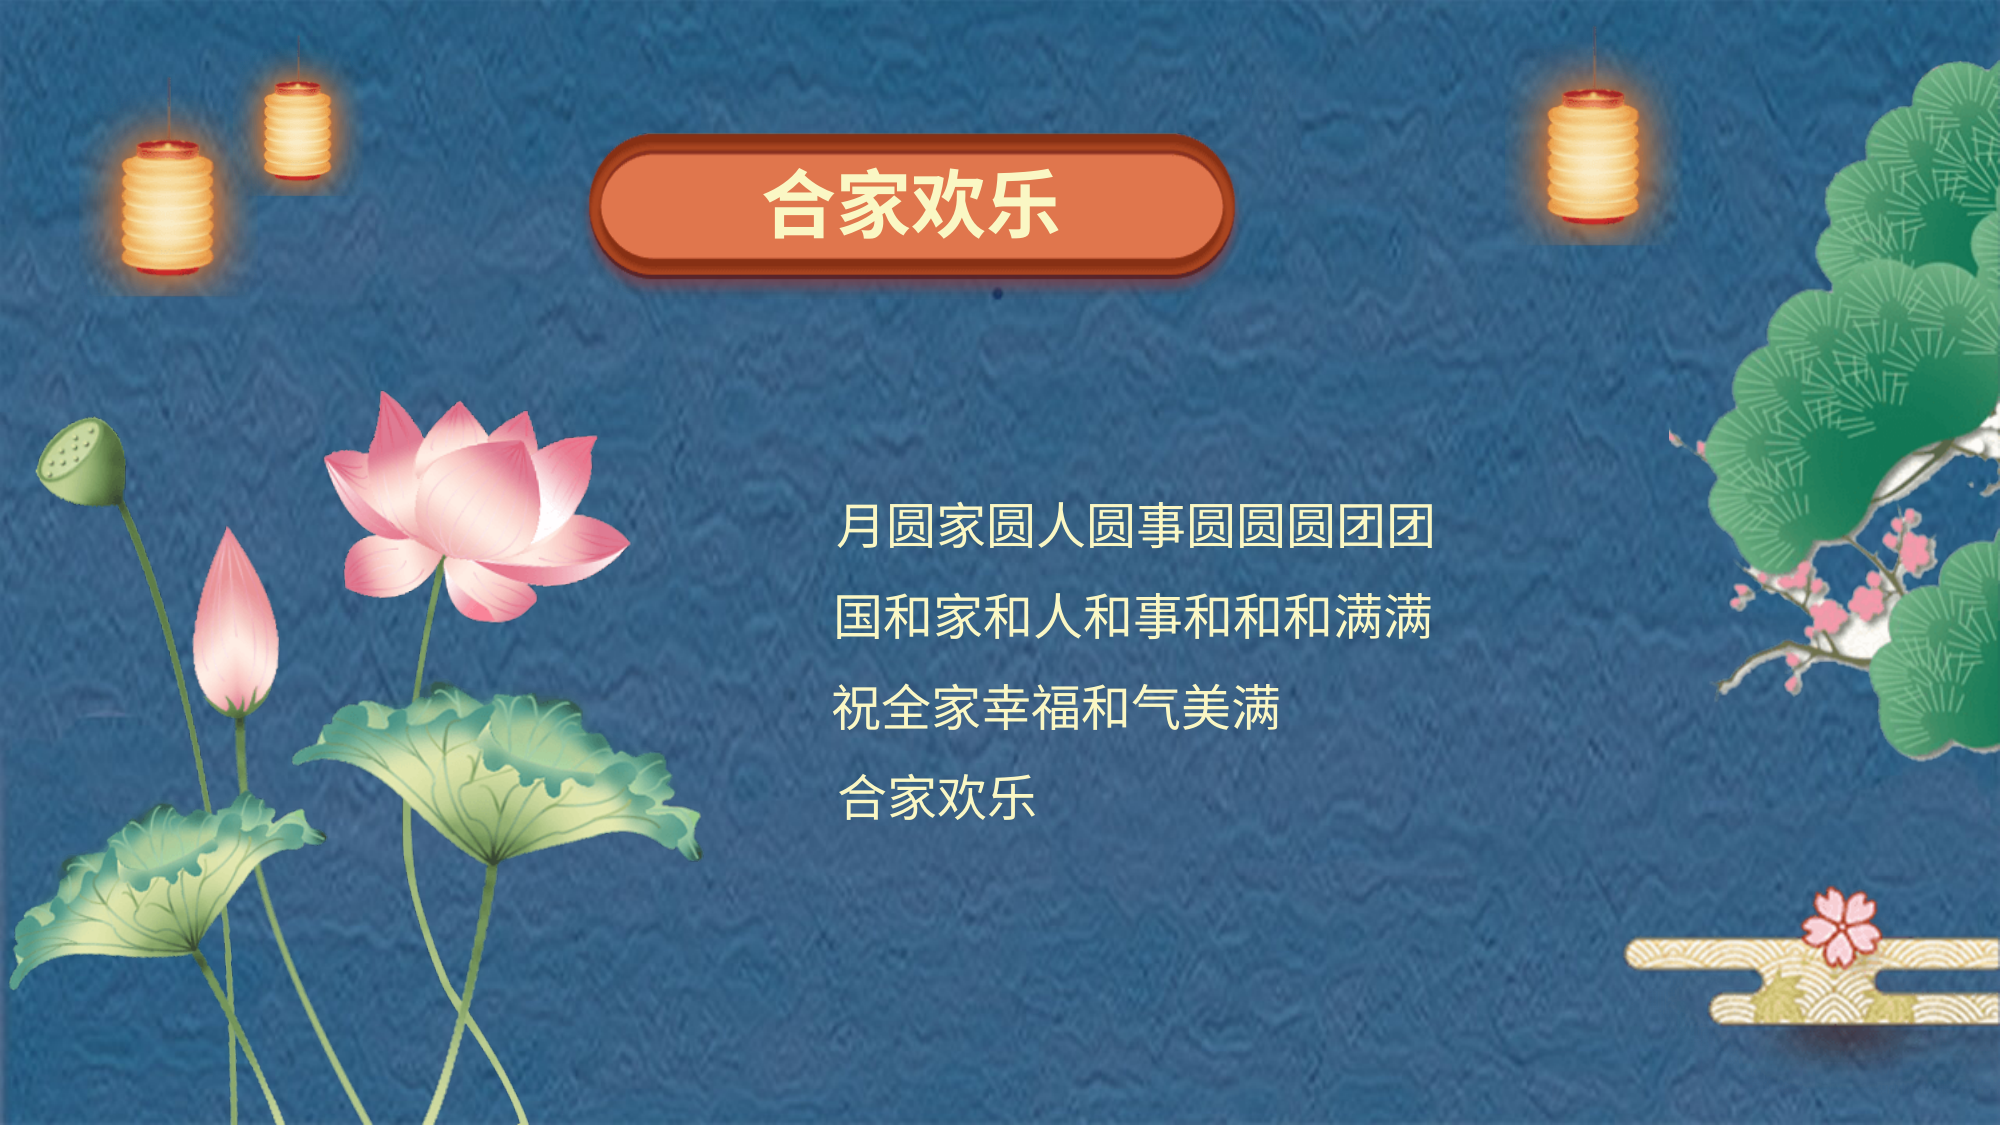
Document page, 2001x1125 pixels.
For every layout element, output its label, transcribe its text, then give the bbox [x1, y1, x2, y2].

text_box 祝全家幸福和气美满 [744, 668, 1368, 744]
text_box 合家欢乐 [750, 759, 1125, 835]
picture [0, 0, 2000, 1125]
text_box 国和家和人和事和和和满满 [802, 578, 1465, 653]
text_box 月圆家圆人圆事圆圆圆团团 [802, 487, 1471, 563]
